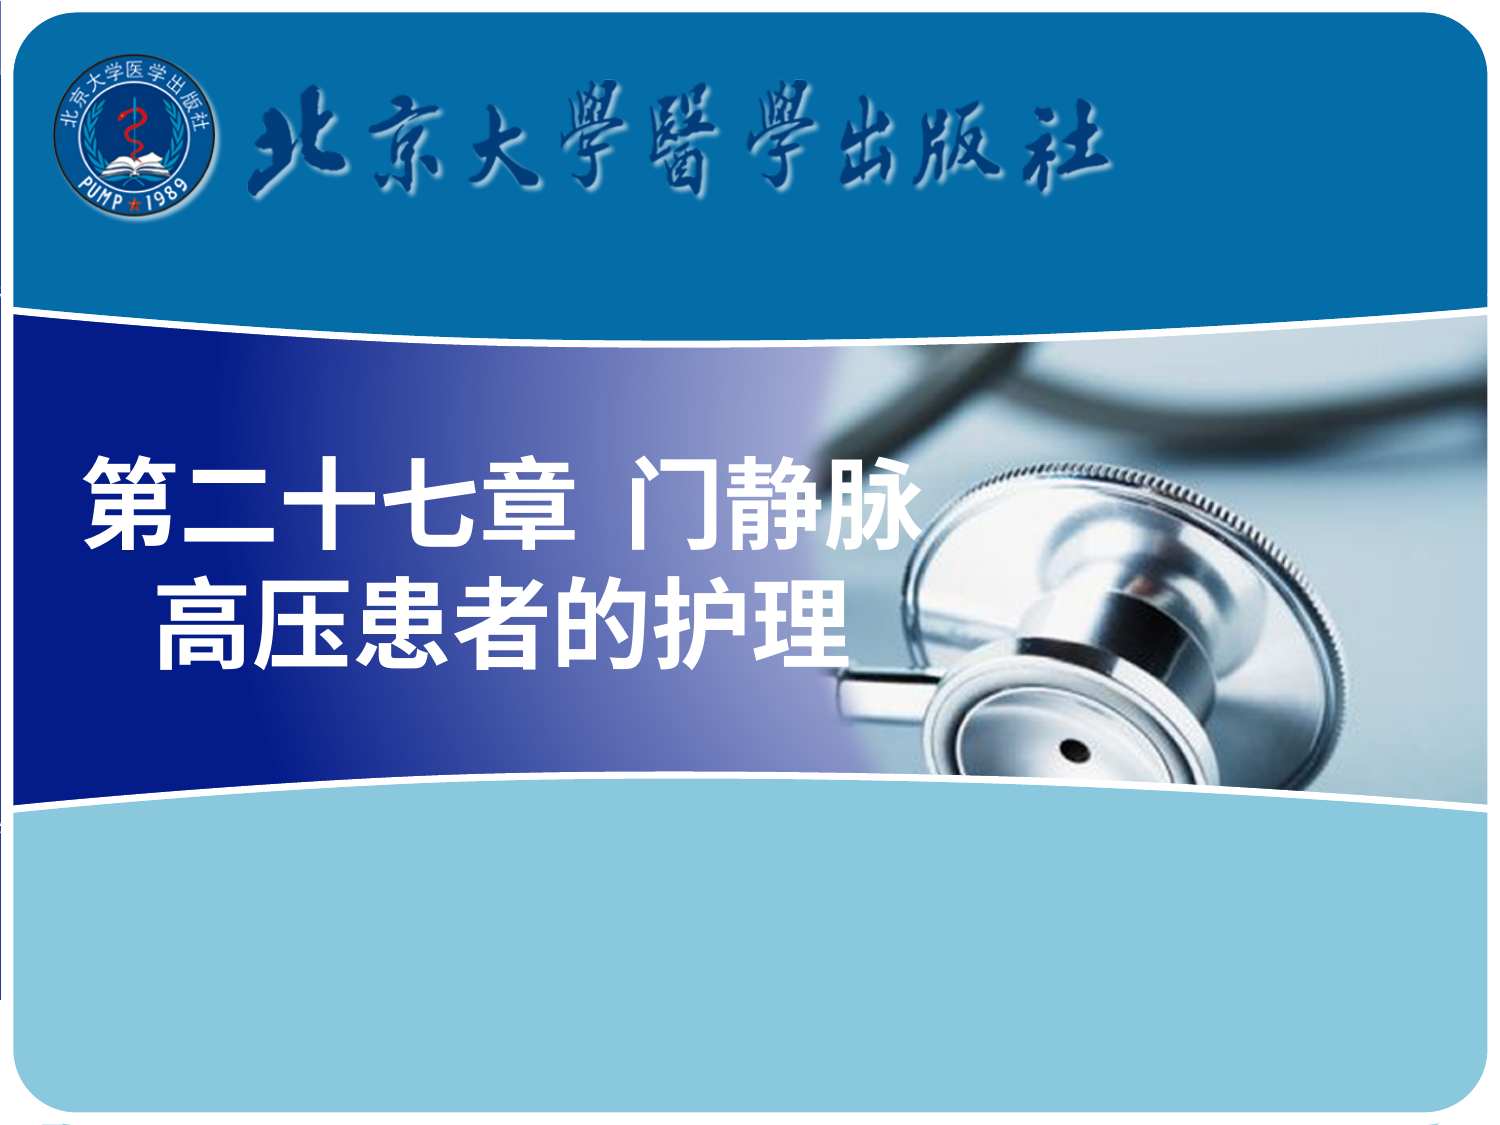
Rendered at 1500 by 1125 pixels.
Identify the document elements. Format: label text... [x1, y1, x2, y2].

picture [14, 315, 1487, 805]
picture [53, 54, 1117, 225]
title 第二十七章 门静脉高压患者的护理 [52, 373, 952, 749]
